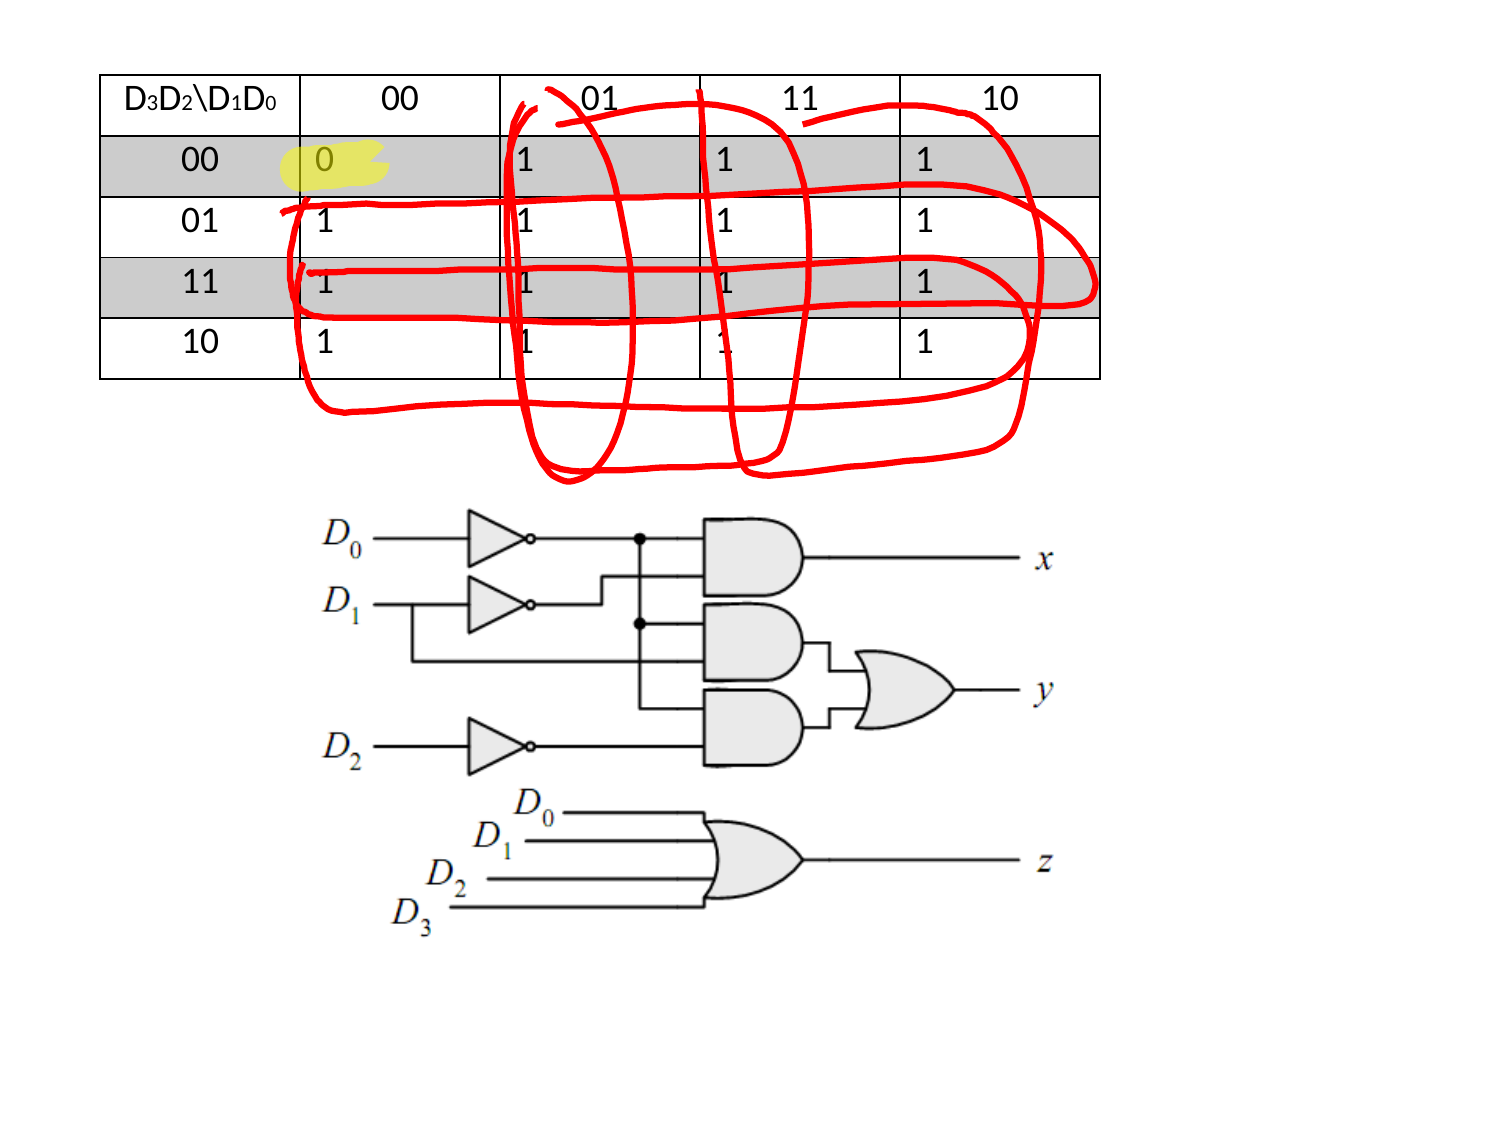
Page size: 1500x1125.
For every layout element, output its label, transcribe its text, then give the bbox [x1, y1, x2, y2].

table_cell 11 [101, 258, 275, 317]
table_cell 00 [101, 137, 275, 196]
table_header 00 [301, 76, 499, 87]
picture [287, 482, 1079, 949]
table_header D3D2\D1D0 [101, 76, 299, 135]
table_header 01 [501, 76, 699, 87]
table_header 10 [901, 76, 1099, 93]
table_cell 01 [101, 198, 275, 257]
table_header 11 [701, 76, 899, 87]
table_cell 10 [101, 319, 275, 378]
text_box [280, 89, 1096, 482]
